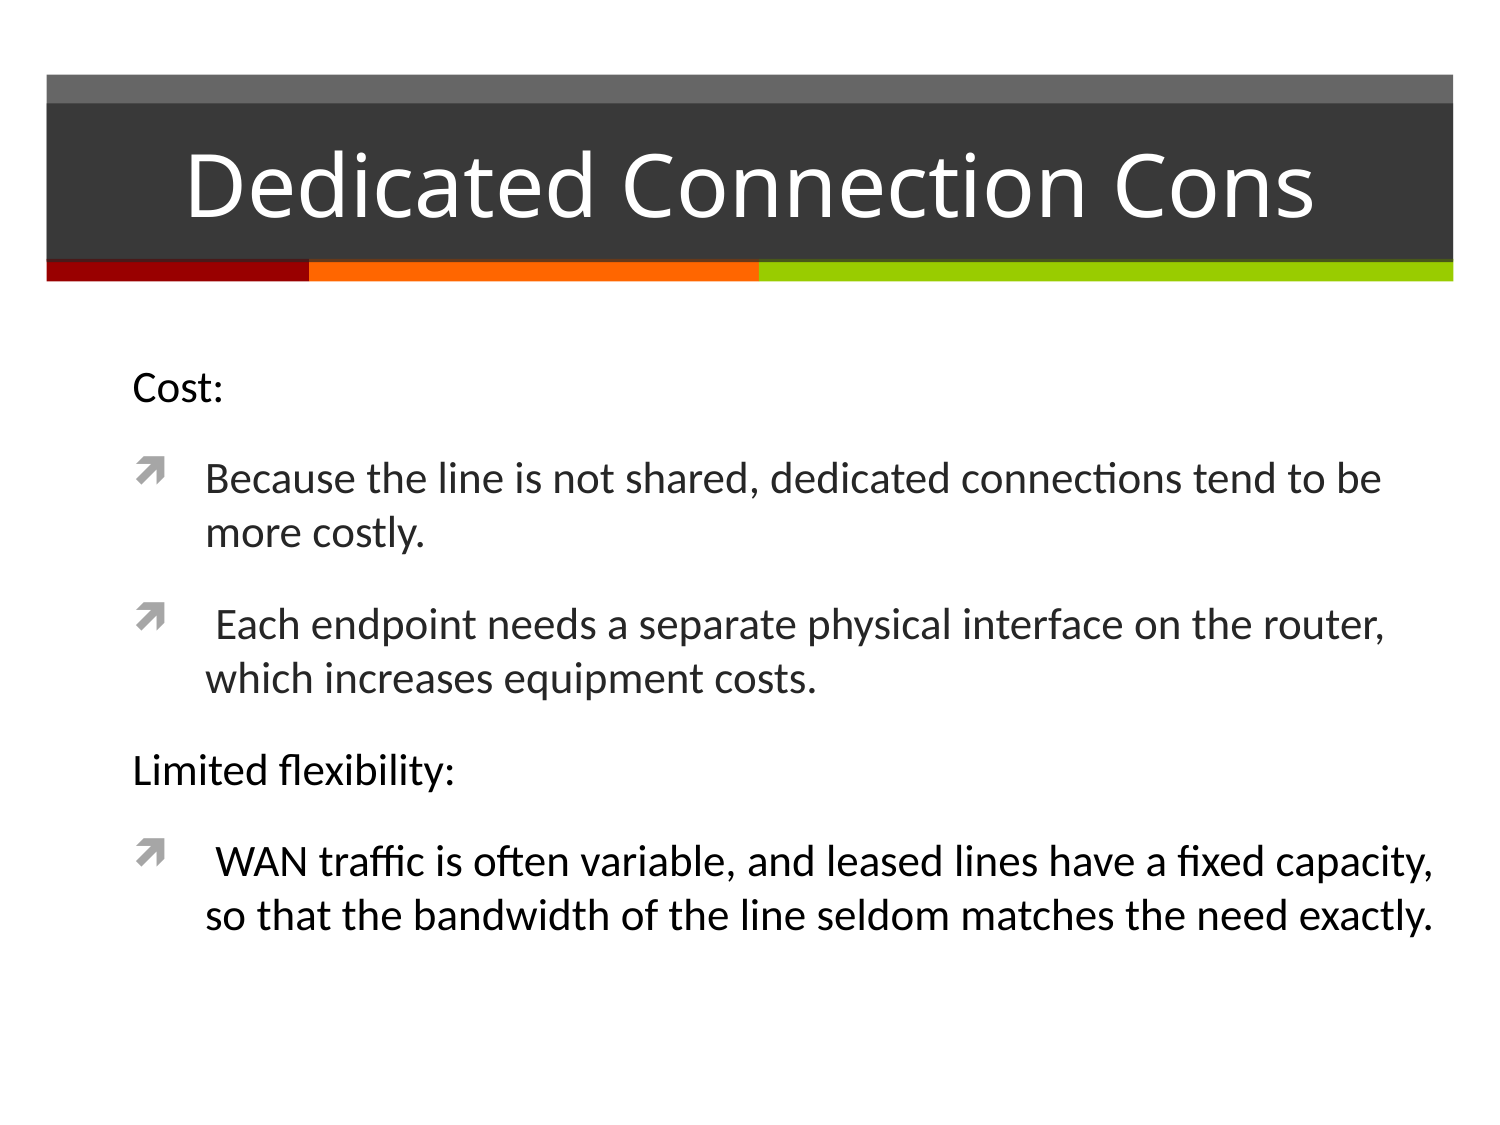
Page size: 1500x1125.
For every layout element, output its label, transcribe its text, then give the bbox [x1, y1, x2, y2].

title Dedicated Connection Cons [46, 103, 1454, 263]
list Cost: Because the line is not shared, dedicated connections tend to be more costly. Each endpoint needs a separate physical interface on the router, which increases equipment costs. Limited flexibility: WAN traffic is often variable, and leased lines have a fixed capacity, so that the bandwidth of the line seldom matches the need exactly. [117, 350, 1454, 1005]
